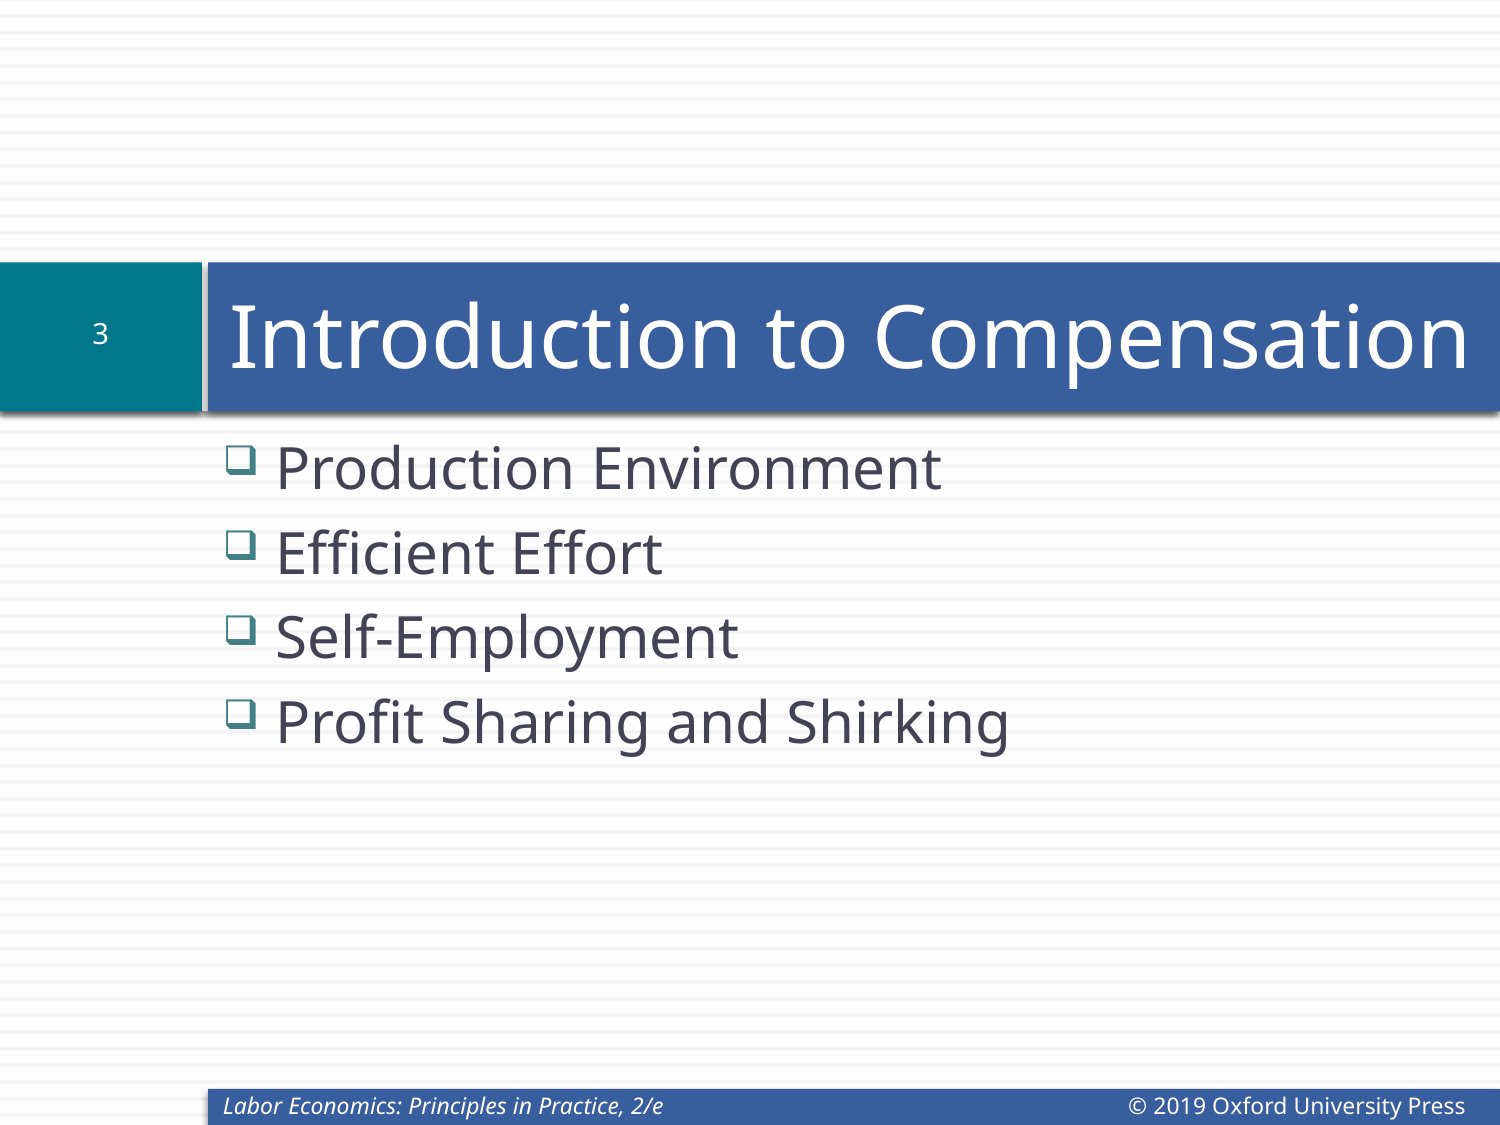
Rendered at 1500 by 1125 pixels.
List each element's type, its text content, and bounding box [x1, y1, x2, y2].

slide_number Labor Economics: Principles in Practice, 2/e [208, 1090, 756, 1125]
title Introduction to Compensation [214, 262, 1489, 412]
slide_number 2 [0, 260, 202, 410]
footer © 2019 Oxford University Press [835, 1090, 1481, 1125]
list Production Environment Efficient Effort Self-Employment Profit Sharing and Shirking [208, 423, 1484, 1084]
